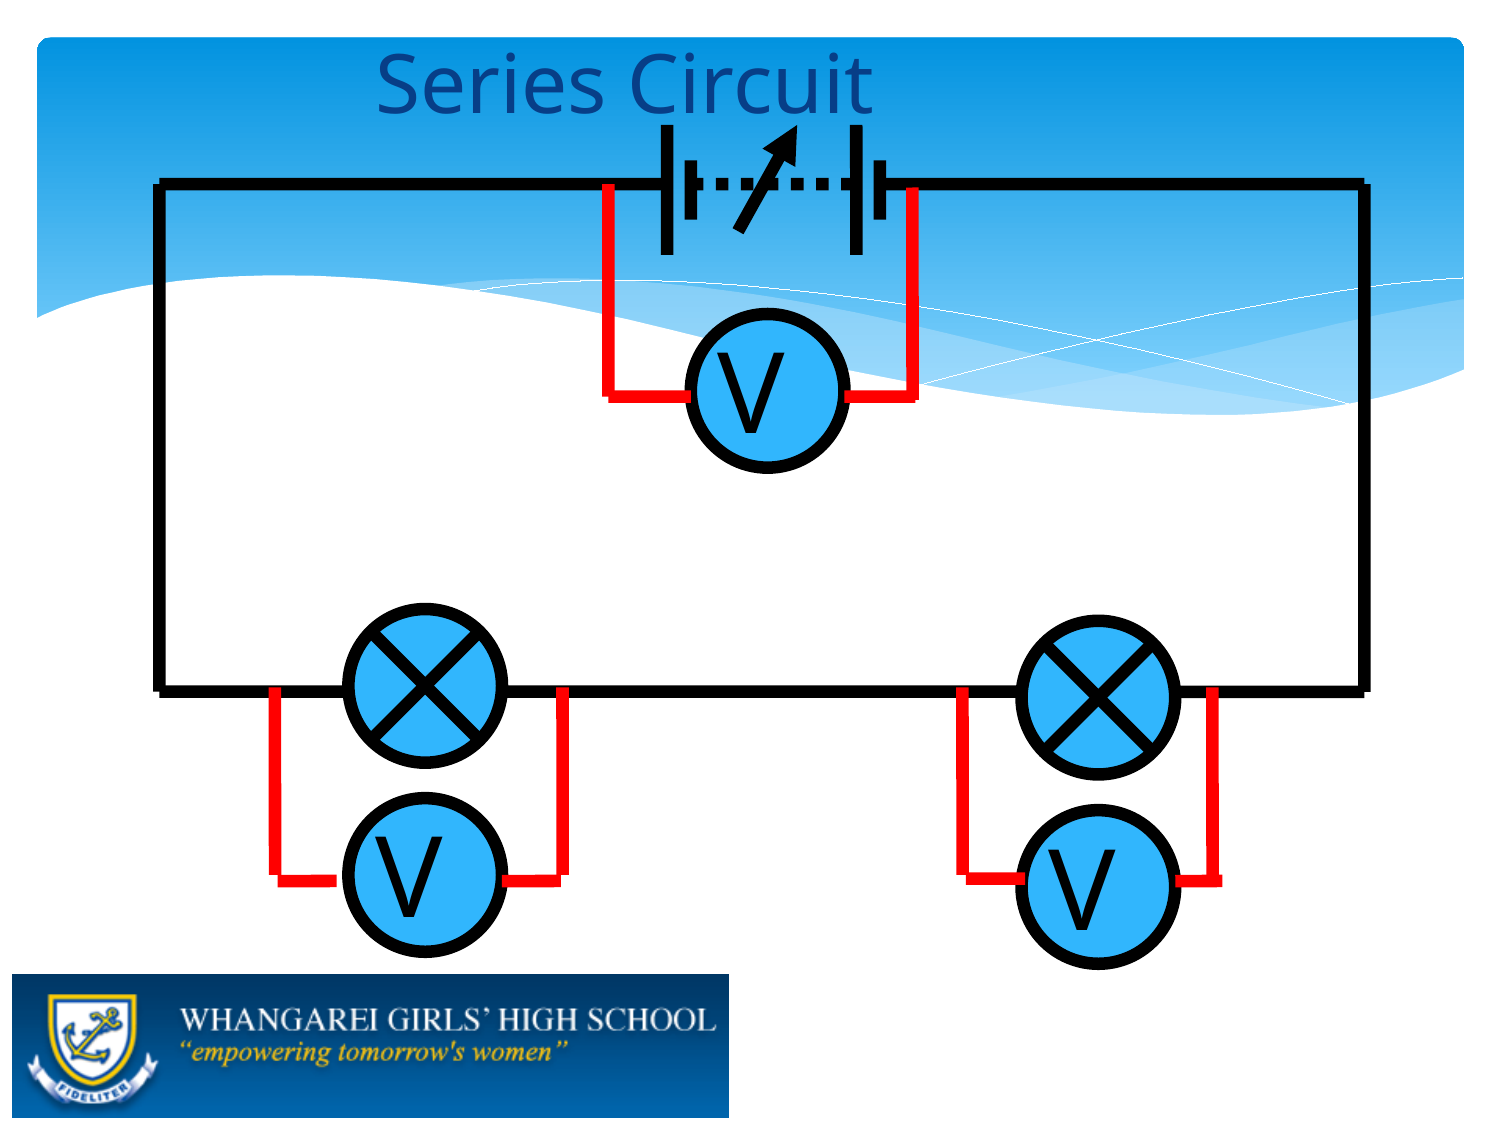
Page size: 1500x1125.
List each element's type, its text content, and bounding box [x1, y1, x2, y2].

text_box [348, 797, 503, 952]
table_cell Same [1359, 351, 1364, 401]
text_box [666, 124, 881, 256]
table_cell Same [1365, 351, 1370, 400]
text_box [348, 609, 503, 763]
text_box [690, 313, 845, 468]
text_box [1021, 620, 1176, 775]
list Series Circuit [360, 42, 1459, 138]
table_header [1359, 323, 1364, 346]
picture [12, 974, 729, 1118]
table_cell Same [913, 325, 918, 374]
table_header [1365, 323, 1370, 346]
table_cell Same [907, 323, 912, 374]
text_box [1021, 809, 1176, 964]
